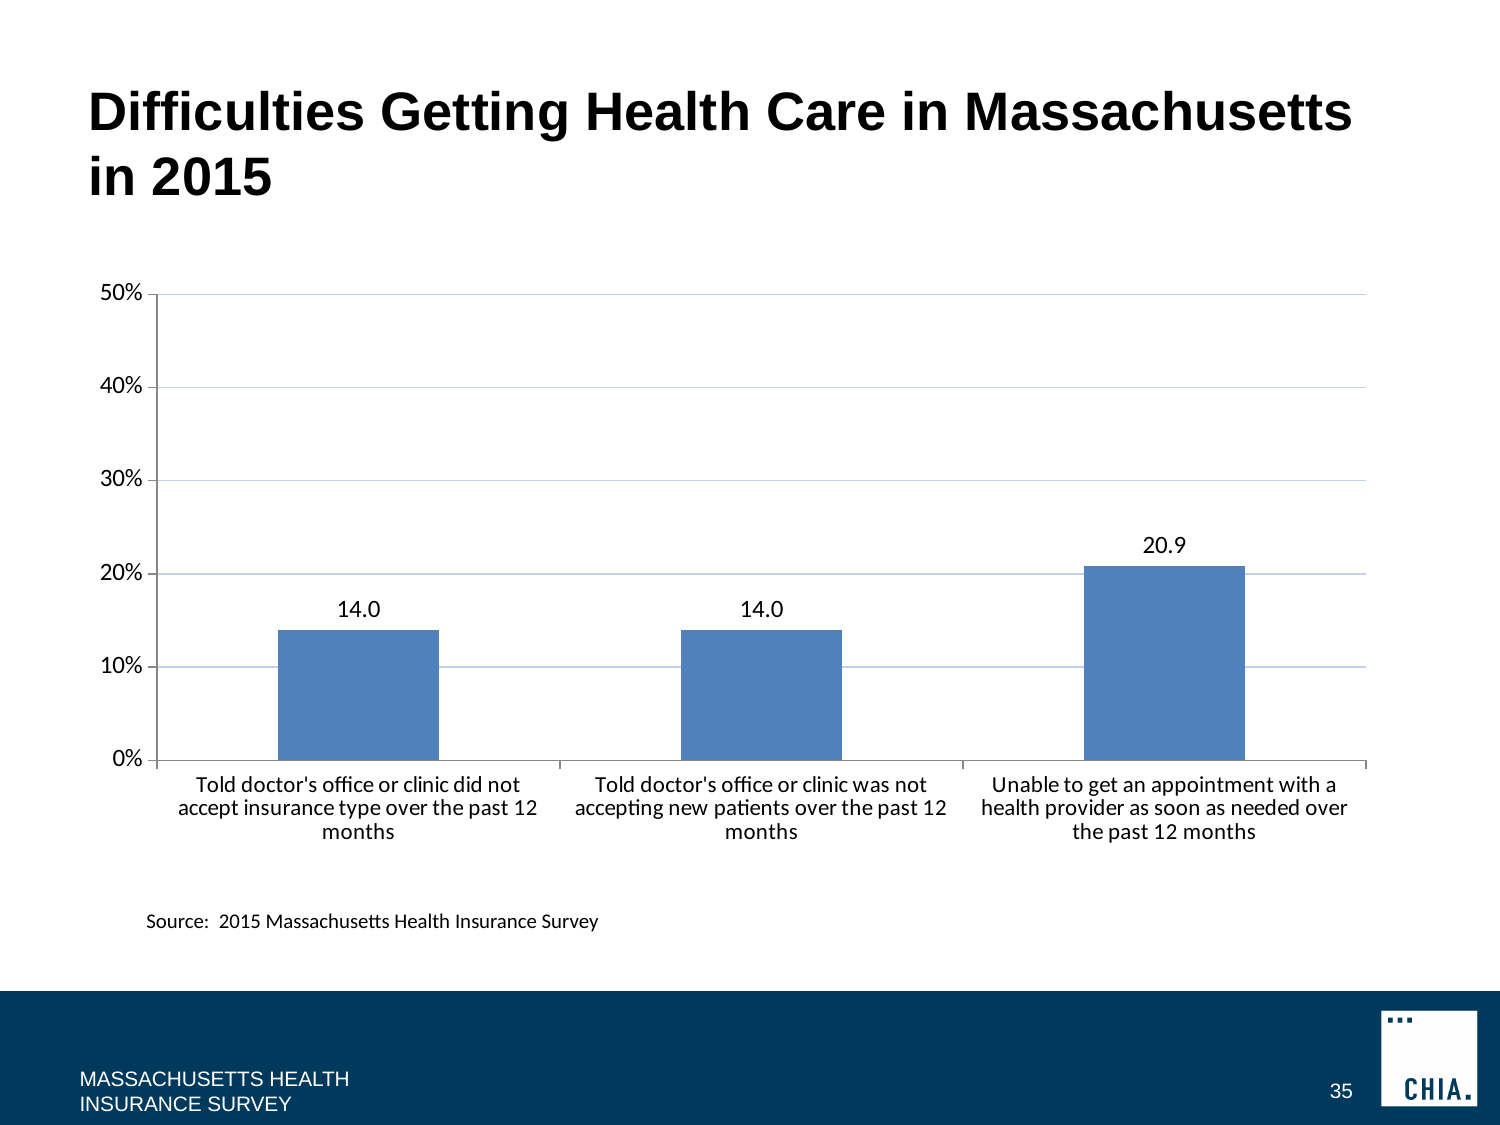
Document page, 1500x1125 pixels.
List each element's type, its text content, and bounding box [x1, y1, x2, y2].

picture [0, 991, 1500, 1125]
chart [73, 269, 1393, 858]
slide_number 35 [1017, 1060, 1368, 1121]
footer MASSACHUSETTS HEALTH INSURANCE SURVEY [64, 1060, 430, 1121]
title Difficulties Getting Health Care in Massachusetts in 2015 [73, 120, 1393, 227]
text_box Source: 2015 Massachusetts Health Insurance Survey [131, 900, 1142, 940]
